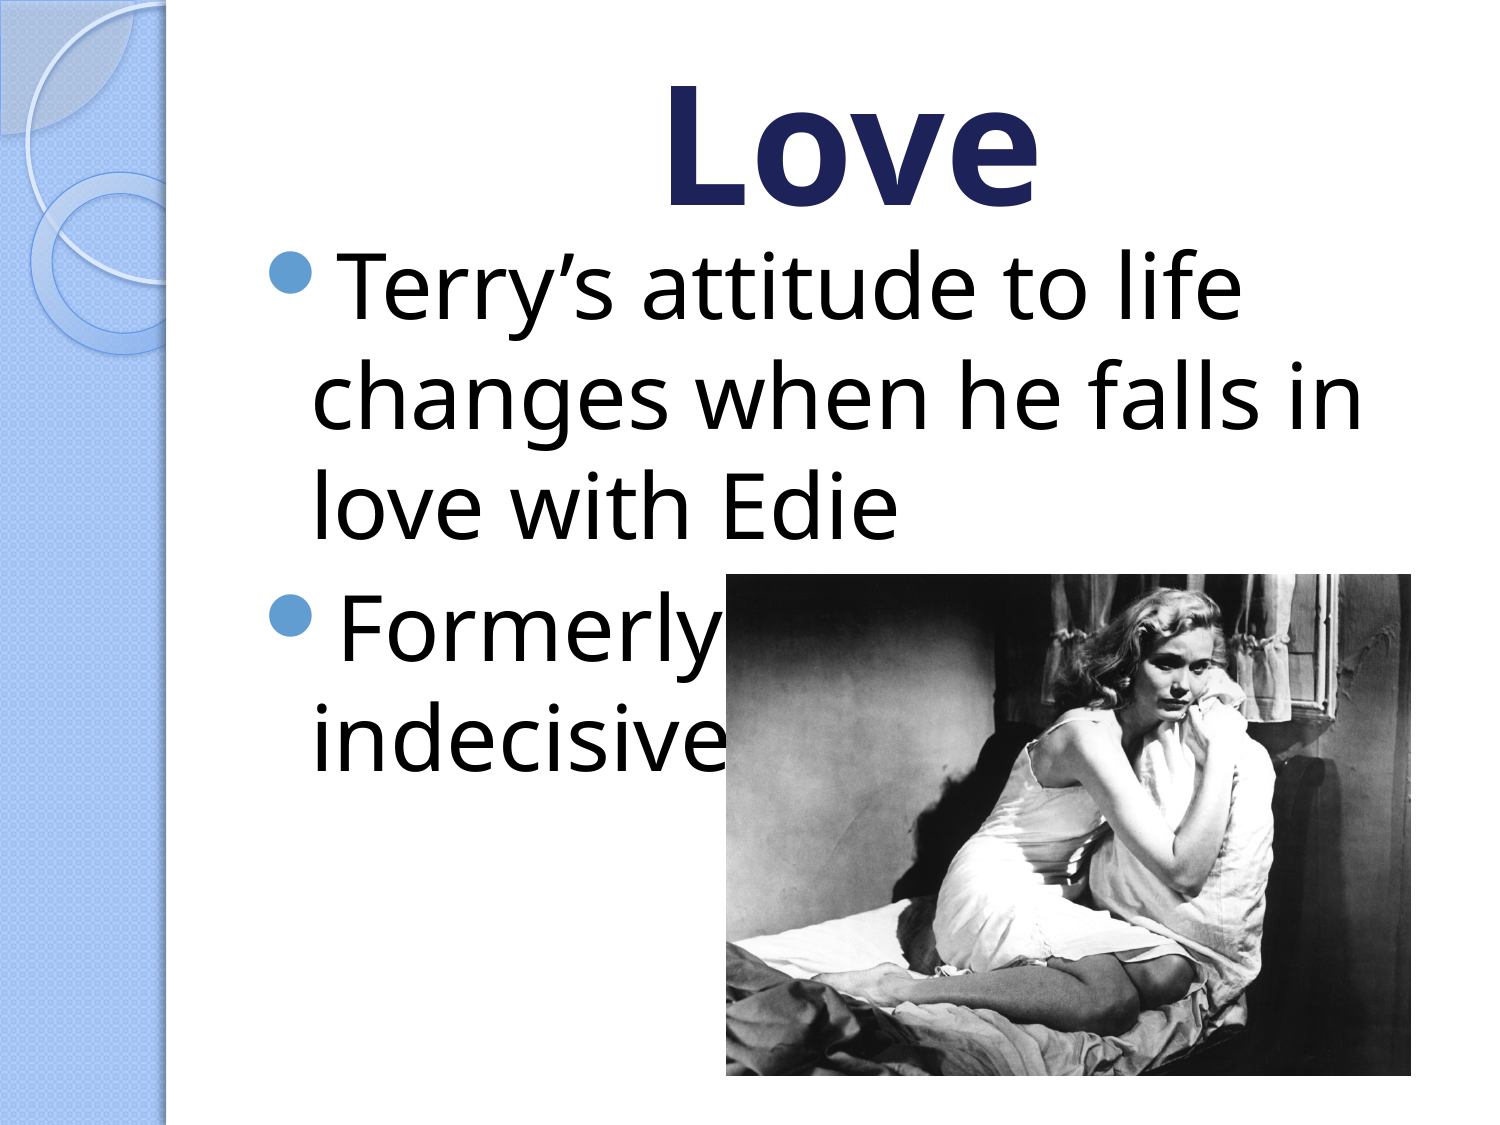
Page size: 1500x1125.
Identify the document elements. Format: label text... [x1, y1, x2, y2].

title Love [235, 45, 1466, 219]
picture [726, 573, 1412, 1076]
list Terry’s attitude to life changes when he falls in love with Edie Formerly Terry was indecisive and weak [235, 219, 1466, 1083]
